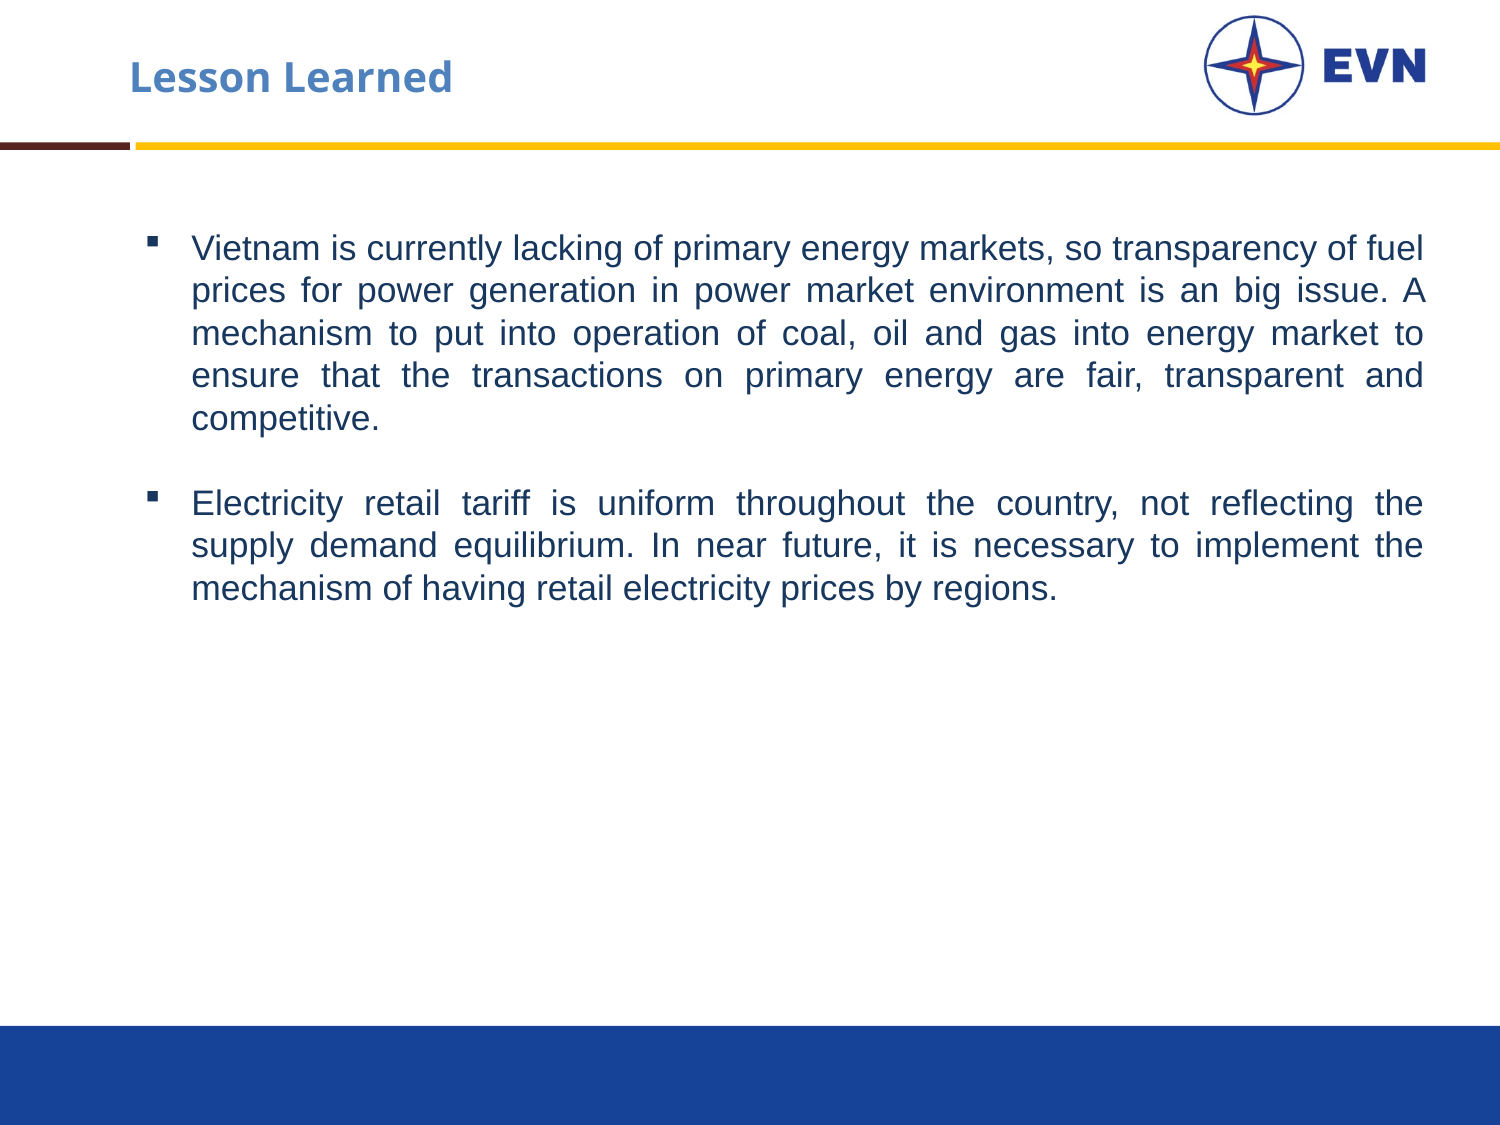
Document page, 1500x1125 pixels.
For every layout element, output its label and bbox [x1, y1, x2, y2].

text_box [0, 150, 1500, 1125]
text_box [0, 0, 1500, 142]
text_box [0, 142, 1500, 150]
